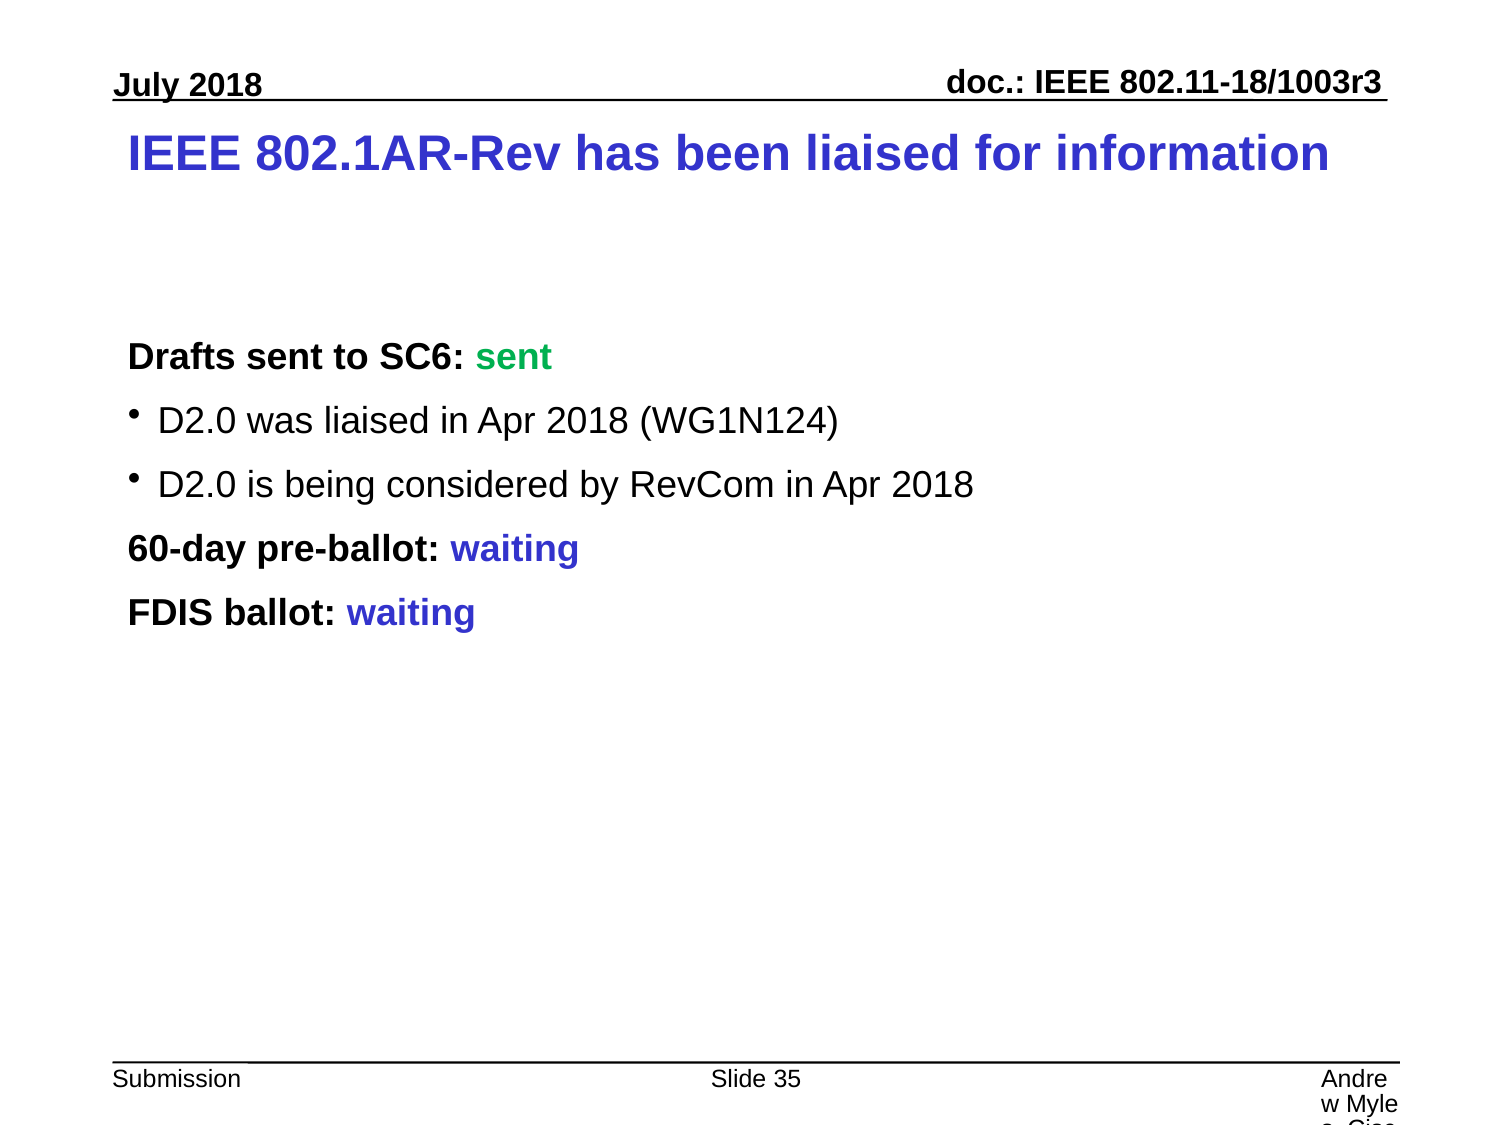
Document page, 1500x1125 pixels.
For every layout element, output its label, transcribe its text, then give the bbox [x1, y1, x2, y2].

footer Andrew Myles, Cisco [1320, 1061, 1402, 1093]
list Drafts sent to SC6: sent D2.0 was liaised in Apr 2018 (WG1N124) D2.0 is being considered by RevCom in Apr 2018 60-day pre-ballot: waiting FDIS ballot: waiting [112, 324, 1388, 1000]
title IEEE 802.1AR-Rev has been liaised for information [112, 112, 1388, 288]
slide_number Slide 35 [709, 1061, 803, 1093]
